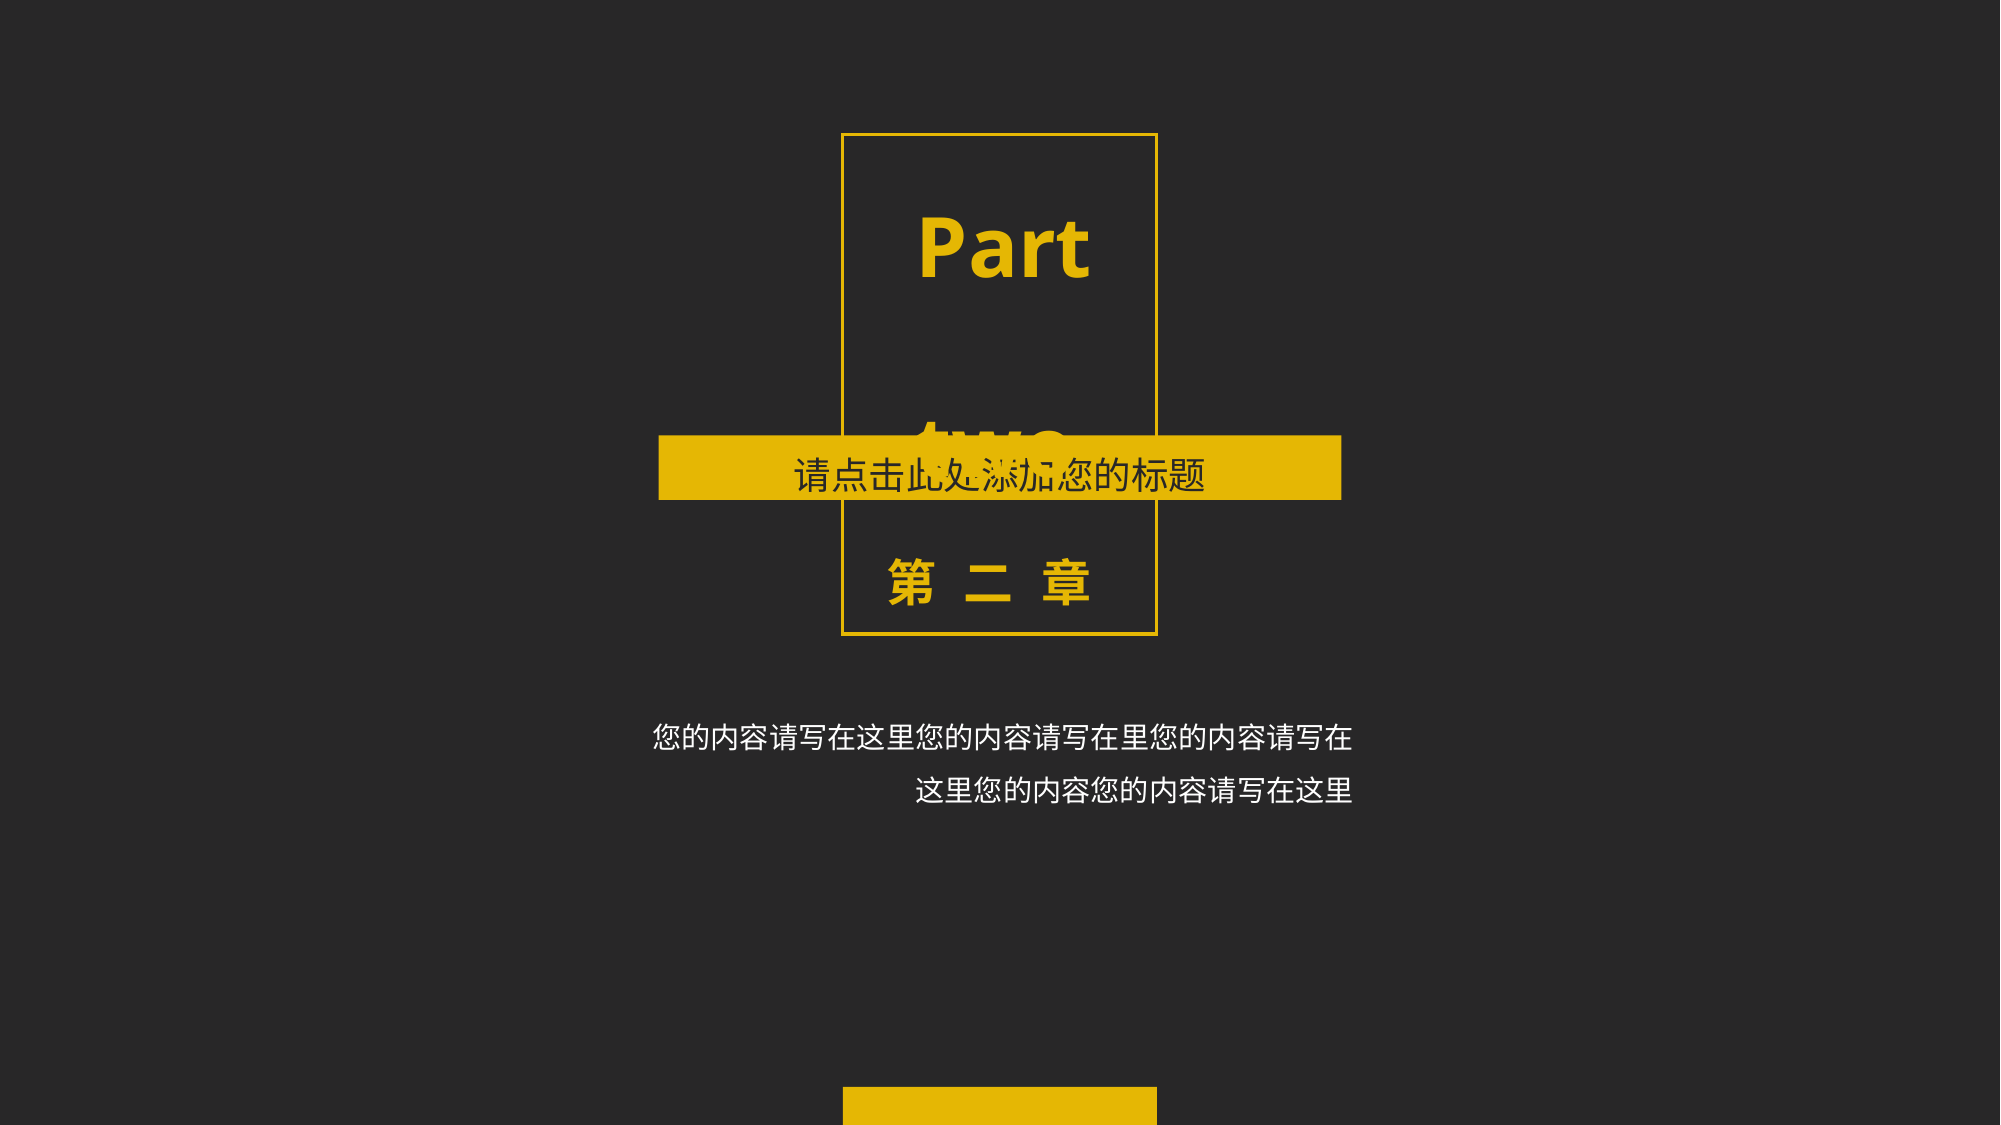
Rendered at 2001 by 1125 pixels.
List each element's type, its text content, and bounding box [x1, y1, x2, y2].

text_box [842, 1086, 1157, 1125]
text_box 您的内容请写在这里您的内容请写在里您的内容请写在这里您的内容您的内容请写在这里 [631, 694, 1369, 816]
text_box [842, 505, 1157, 634]
text_box [842, 134, 1157, 422]
text_box 第 二 章 [871, 544, 1129, 624]
text_box [658, 435, 778, 500]
text_box 请点击此处添加您的标题 [778, 422, 1222, 505]
text_box [1222, 435, 1342, 500]
text_box Part two [901, 186, 1110, 502]
